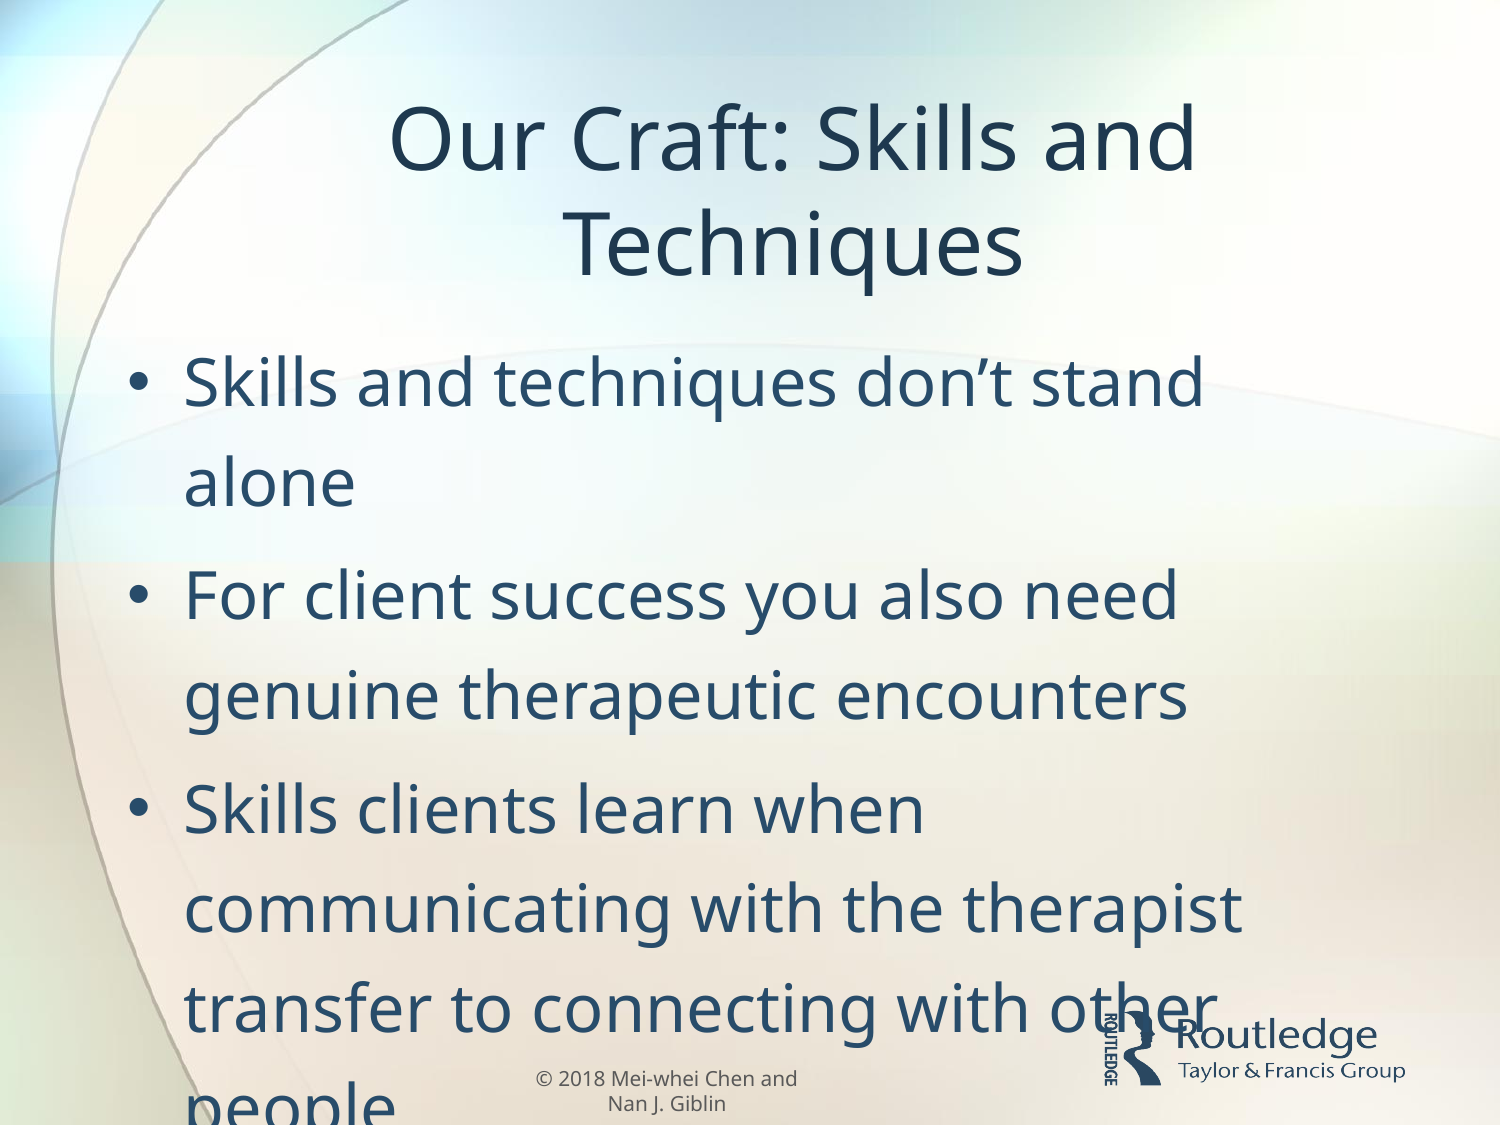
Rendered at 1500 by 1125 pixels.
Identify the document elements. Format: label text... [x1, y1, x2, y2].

title Our Craft: Skills and Techniques [187, 112, 1400, 263]
picture [0, 0, 1500, 1125]
list Skills and techniques don’t stand alone For client success you also need genuine therapeutic encounters Skills clients learn when communicating with the therapist transfer to connecting with other people [112, 312, 1400, 1050]
